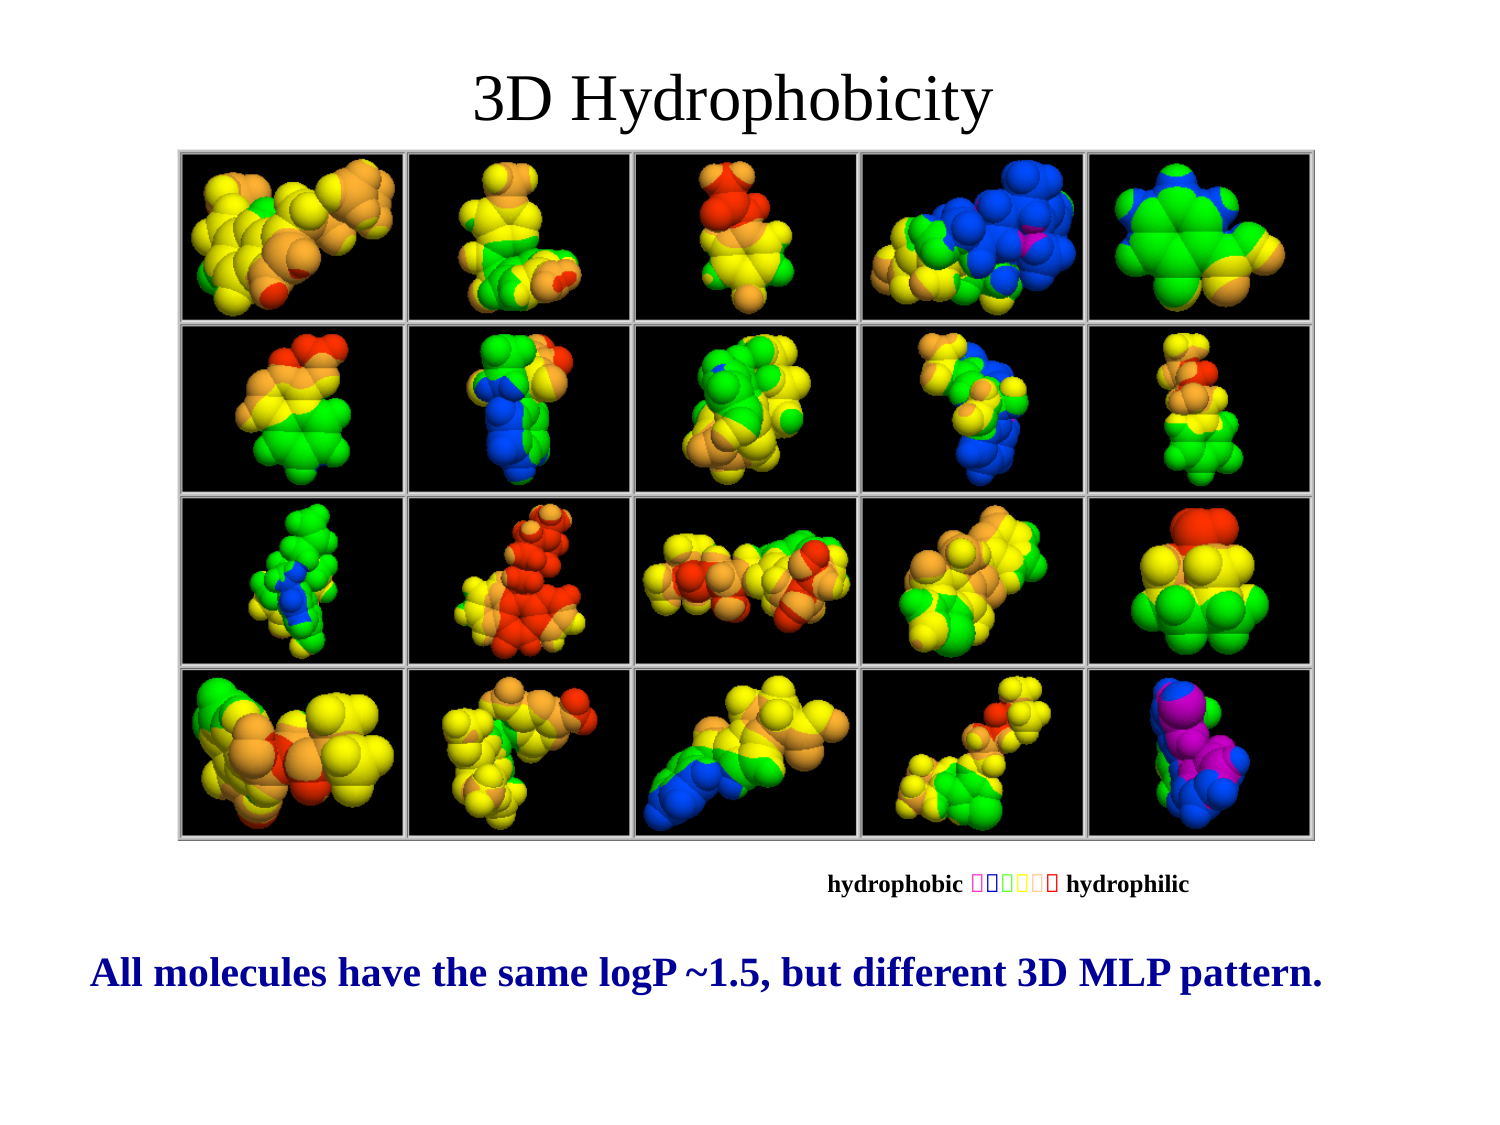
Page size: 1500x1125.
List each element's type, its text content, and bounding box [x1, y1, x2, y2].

title 3D Hydrophobicity [58, 0, 1409, 188]
text_box All molecules have the same logP ~1.5, but different 3D MLP pattern. [74, 937, 1500, 1003]
text_box hydrophobic  hydrophilic [812, 860, 1330, 906]
picture [176, 149, 1315, 842]
